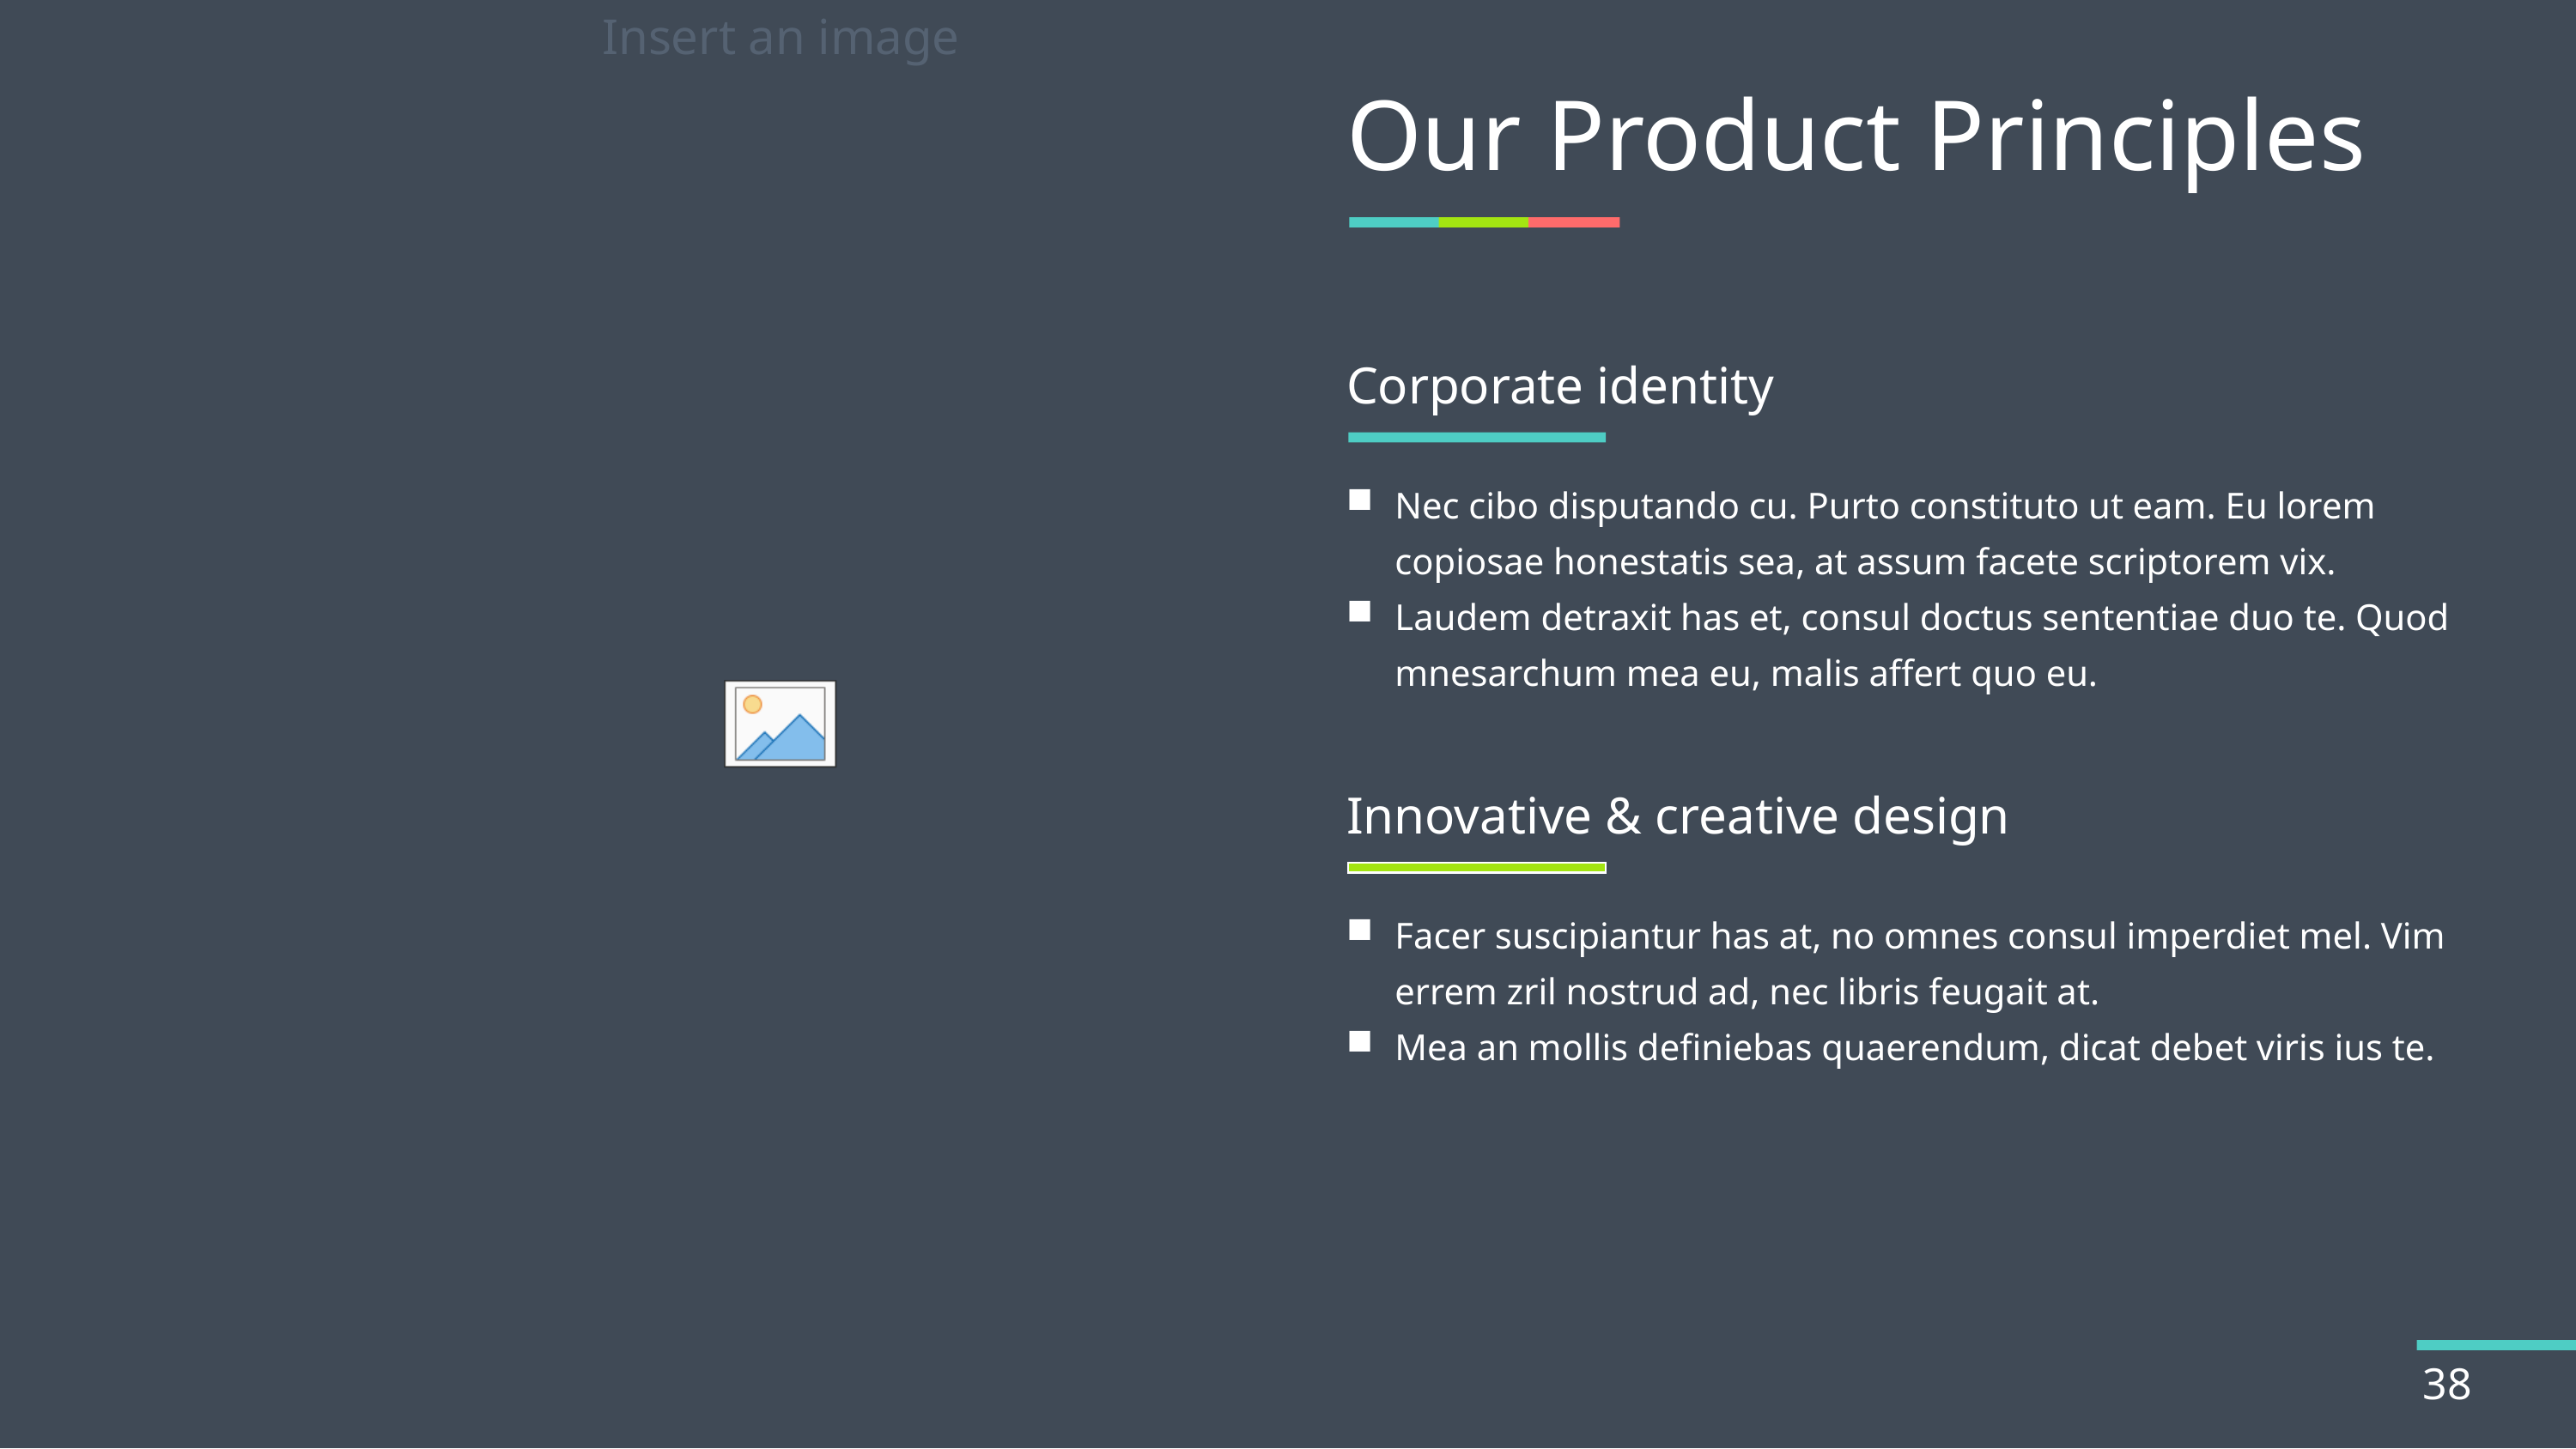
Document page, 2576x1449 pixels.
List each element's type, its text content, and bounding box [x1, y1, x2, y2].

title Our Product Principles [1562, 49, 2512, 230]
list Facer suscipiantur has at, no omnes consul imperdiet mel. Vim errem zril nostrud ad, nec libris feugait at. Mea an mollis definiebas quaerendum, dicat debet viris ius te. [1562, 894, 2512, 1137]
list Nec cibo disputando cu. Purto constituto ut eam. Eu lorem copiosae honestatis sea, at assum facete scriptorem vix. Laudem detraxit has et, consul doctus sententiae duo te. Quod mnesarchum mea eu, malis affert quo eu. [1562, 464, 2512, 706]
list Innovative & creative design [1562, 761, 2512, 867]
picture [0, 0, 1562, 1449]
slide_number 38 [2409, 1351, 2576, 1421]
list Corporate identity [1562, 331, 2512, 437]
